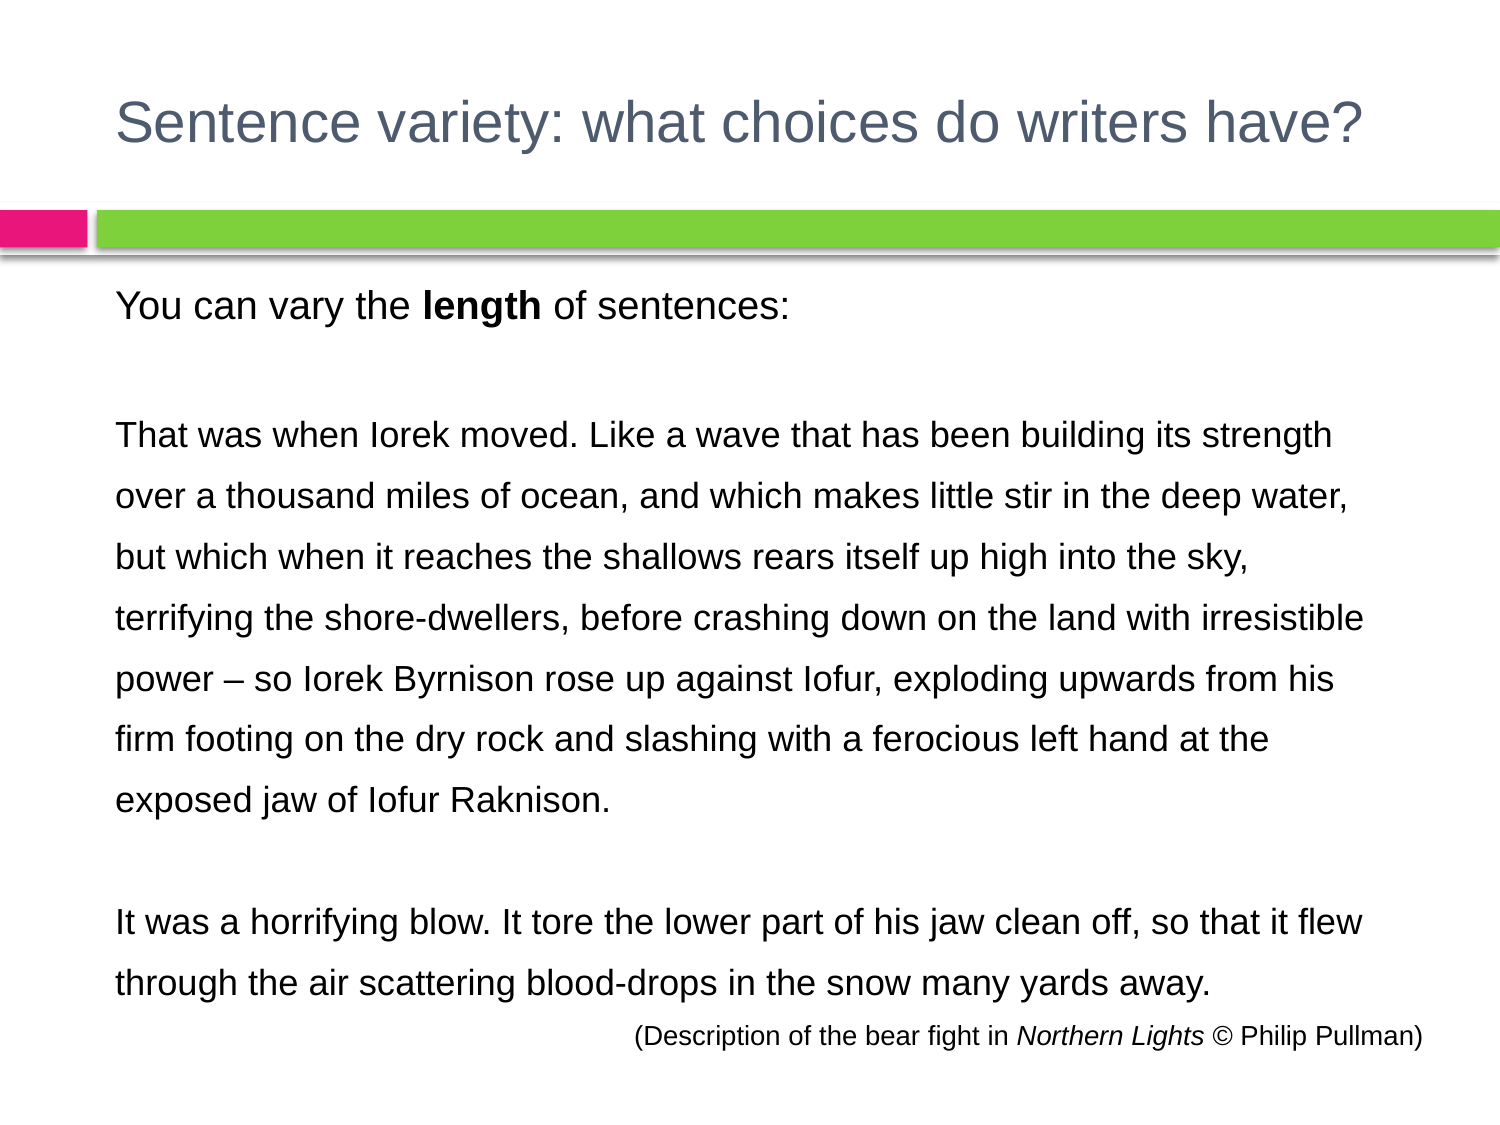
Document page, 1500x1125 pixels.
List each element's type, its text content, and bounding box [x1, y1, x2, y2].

list You can vary the length of sentences: That was when Iorek moved. Like a wave that has been building its strength over a thousand miles of ocean, and which makes little stir in the deep water, but which when it reaches the shallows rears itself up high into the sky, terrifying the shore-dwellers, before crashing down on the land with irresistible power – so Iorek Byrnison rose up against Iofur, exploding upwards from his firm footing on the dry rock and slashing with a ferocious left hand at the exposed jaw of Iofur Raknison. It was a horrifying blow. It tore the lower part of his jaw clean off, so that it flew through the air scattering blood-drops in the snow many yards away. (Description of the bear fight in Northern Lights © Philip Pullman) [100, 262, 1438, 1059]
title Sentence variety: what choices do writers have? [100, 37, 1438, 200]
